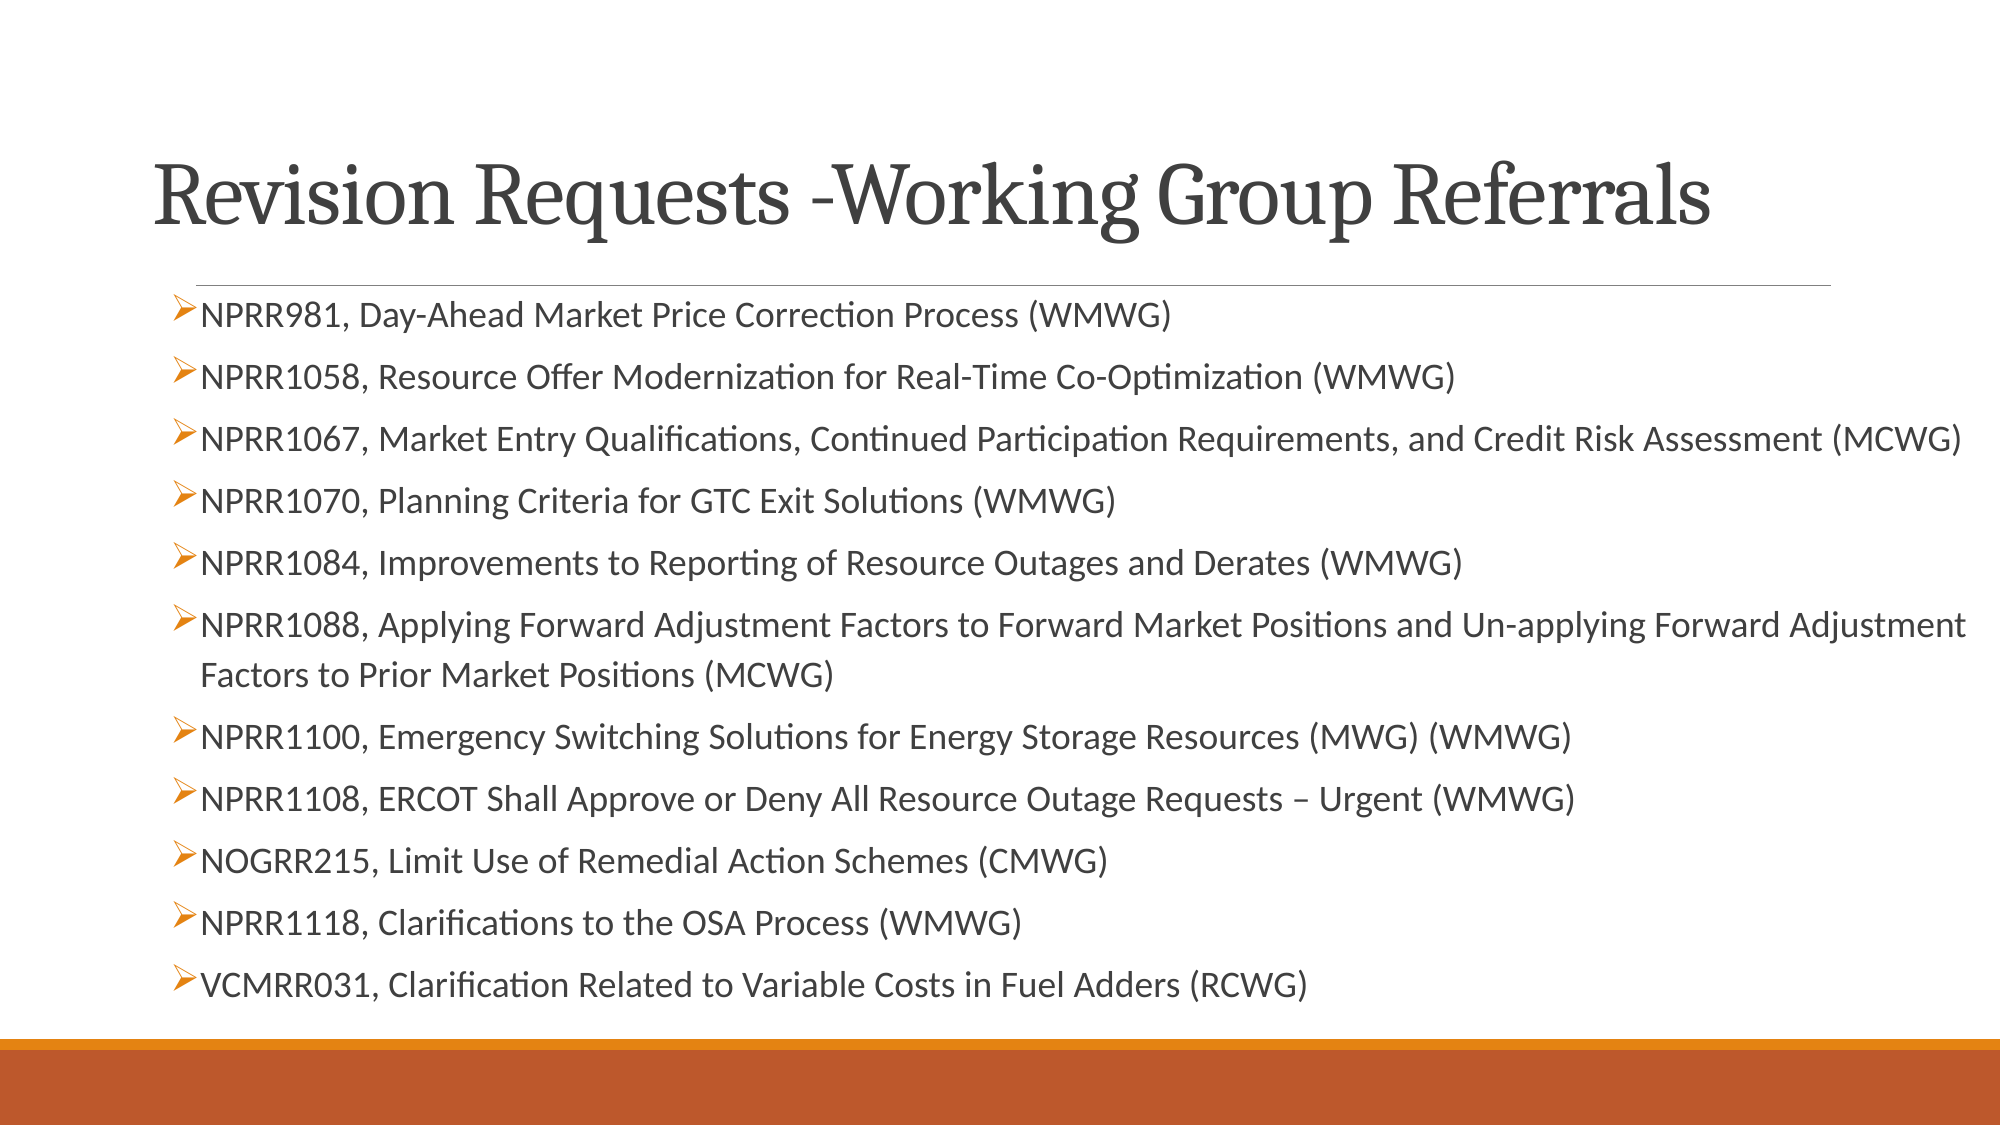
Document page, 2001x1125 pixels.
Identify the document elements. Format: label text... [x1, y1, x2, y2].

list NPRR981, Day-Ahead Market Price Correction Process (WMWG) NPRR1058, Resource Offer Modernization for Real-Time Co-Optimization (WMWG) NPRR1067, Market Entry Qualifications, Continued Participation Requirements, and Credit Risk Assessment (MCWG) NPRR1070, Planning Criteria for GTC Exit Solutions (WMWG) NPRR1084, Improvements to Reporting of Resource Outages and Derates (WMWG) NPRR1088, Applying Forward Adjustment Factors to Forward Market Positions and Un-applying Forward Adjustment Factors to Prior Market Positions (MCWG) NPRR1100, Emergency Switching Solutions for Energy Storage Resources (MWG) (WMWG) NPRR1108, ERCOT Shall Approve or Deny All Resource Outage Requests – Urgent (WMWG) NOGRR215, Limit Use of Remedial Action Schemes (CMWG) NPRR1118, Clarifications to the OSA Process (WMWG) VCMRR031, Clarification Related to Variable Costs in Fuel Adders (RCWG) [137, 278, 2000, 991]
title Revision Requests -Working Group Referrals [137, 41, 1863, 251]
